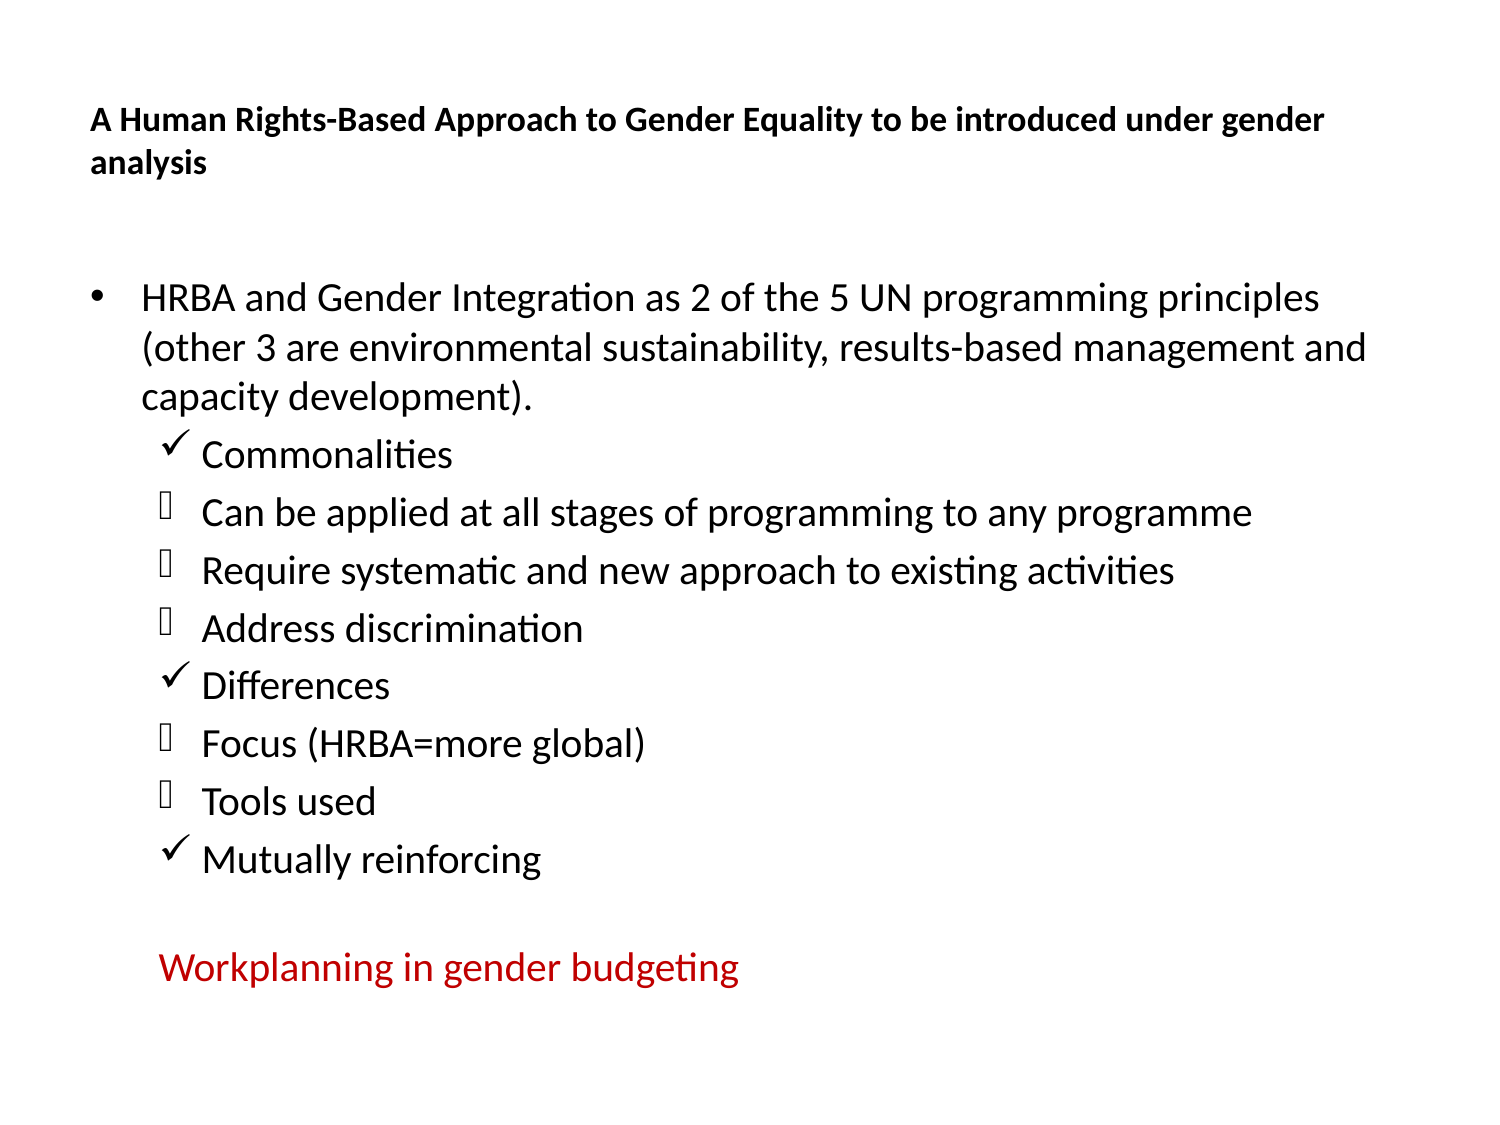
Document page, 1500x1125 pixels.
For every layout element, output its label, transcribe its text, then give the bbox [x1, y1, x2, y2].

list HRBA and Gender Integration as 2 of the 5 UN programming principles (other 3 are environmental sustainability, results-based management and capacity development). Commonalities Can be applied at all stages of programming to any programme Require systematic and new approach to existing activities Address discrimination Differences Focus (HRBA=more global) Tools used Mutually reinforcing Workplanning in gender budgeting [75, 262, 1425, 1005]
title A Human Rights-Based Approach to Gender Equality to be introduced under gender analysis [75, 45, 1425, 233]
